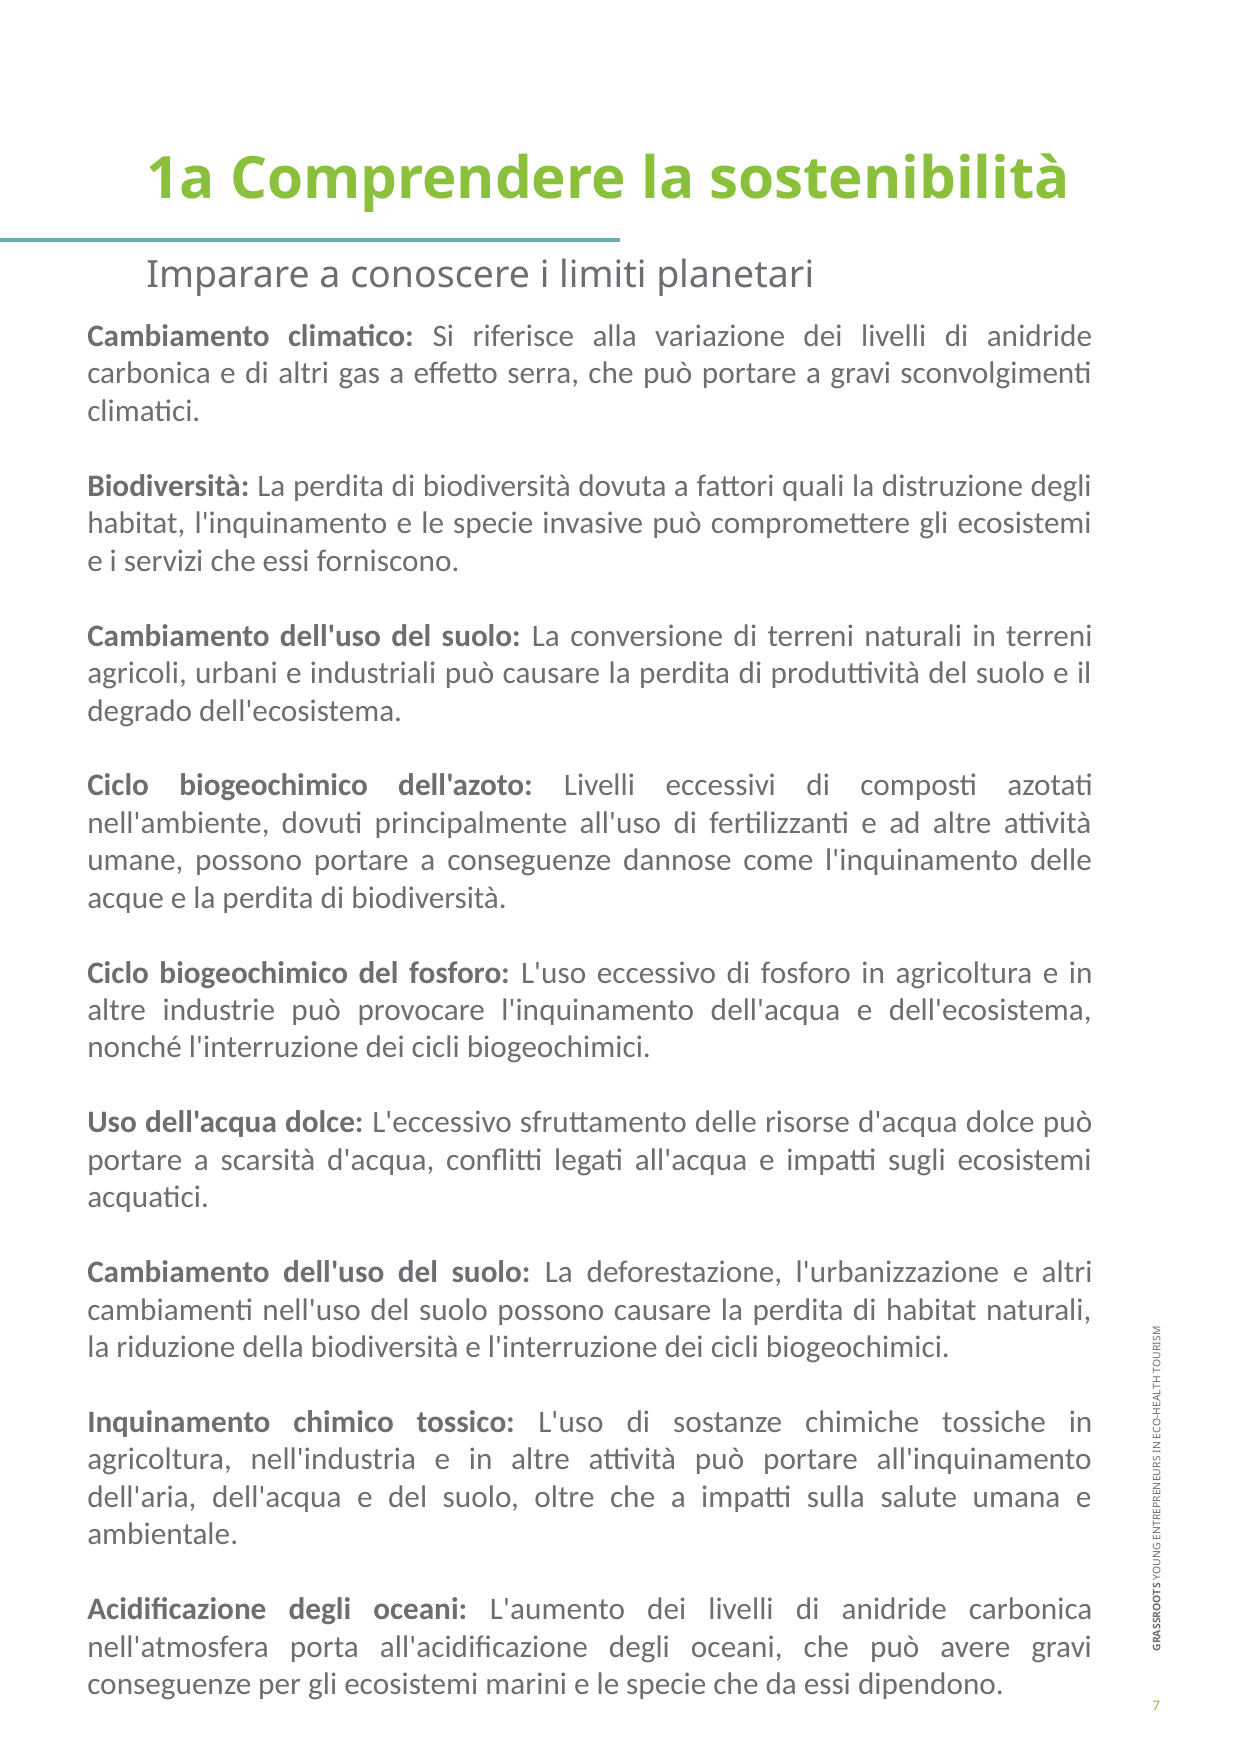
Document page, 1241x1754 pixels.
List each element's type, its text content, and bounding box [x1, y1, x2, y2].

slide_number 7 [1125, 1666, 1187, 1743]
list Imparare a conoscere i limiti planetari [131, 242, 1109, 371]
list Cambiamento climatico: Si riferisce alla variazione dei livelli di anidride carbonica e di altri gas a effetto serra, che può portare a gravi sconvolgimenti climatici. Biodiversità: La perdita di biodiversità dovuta a fattori quali la distruzione degli habitat, l'inquinamento e le specie invasive può compromettere gli ecosistemi e i servizi che essi forniscono. Cambiamento dell'uso del suolo: La conversione di terreni naturali in terreni agricoli, urbani e industriali può causare la perdita di produttività del suolo e il degrado dell'ecosistema. Ciclo biogeochimico dell'azoto: Livelli eccessivi di composti azotati nell'ambiente, dovuti principalmente all'uso di fertilizzanti e ad altre attività umane, possono portare a conseguenze dannose come l'inquinamento delle acque e la perdita di biodiversità. Ciclo biogeochimico del fosforo: L'uso eccessivo di fosforo in agricoltura e in altre industrie può provocare l'inquinamento dell'acqua e dell'ecosistema, nonché l'interruzione dei cicli biogeochimici. Uso dell'acqua dolce: L'eccessivo sfruttamento delle risorse d'acqua dolce può portare a scarsità d'acqua, conflitti legati all'acqua e impatti sugli ecosistemi acquatici. Cambiamento dell'uso del suolo: La deforestazione, l'urbanizzazione e altri cambiamenti nell'uso del suolo possono causare la perdita di habitat naturali, la riduzione della biodiversità e l'interruzione dei cicli biogeochimici. Inquinamento chimico tossico: L'uso di sostanze chimiche tossiche in agricoltura, nell'industria e in altre attività può portare all'inquinamento dell'aria, dell'acqua e del suolo, oltre che a impatti sulla salute umana e ambientale. Acidificazione degli oceani: L'aumento dei livelli di anidride carbonica nell'atmosfera porta all'acidificazione degli oceani, che può avere gravi conseguenze per gli ecosistemi marini e le specie che da essi dipendono. [72, 307, 1109, 1522]
text_box [0, 1359, 542, 1754]
list 1a Comprendere la sostenibilità [131, 132, 1109, 242]
